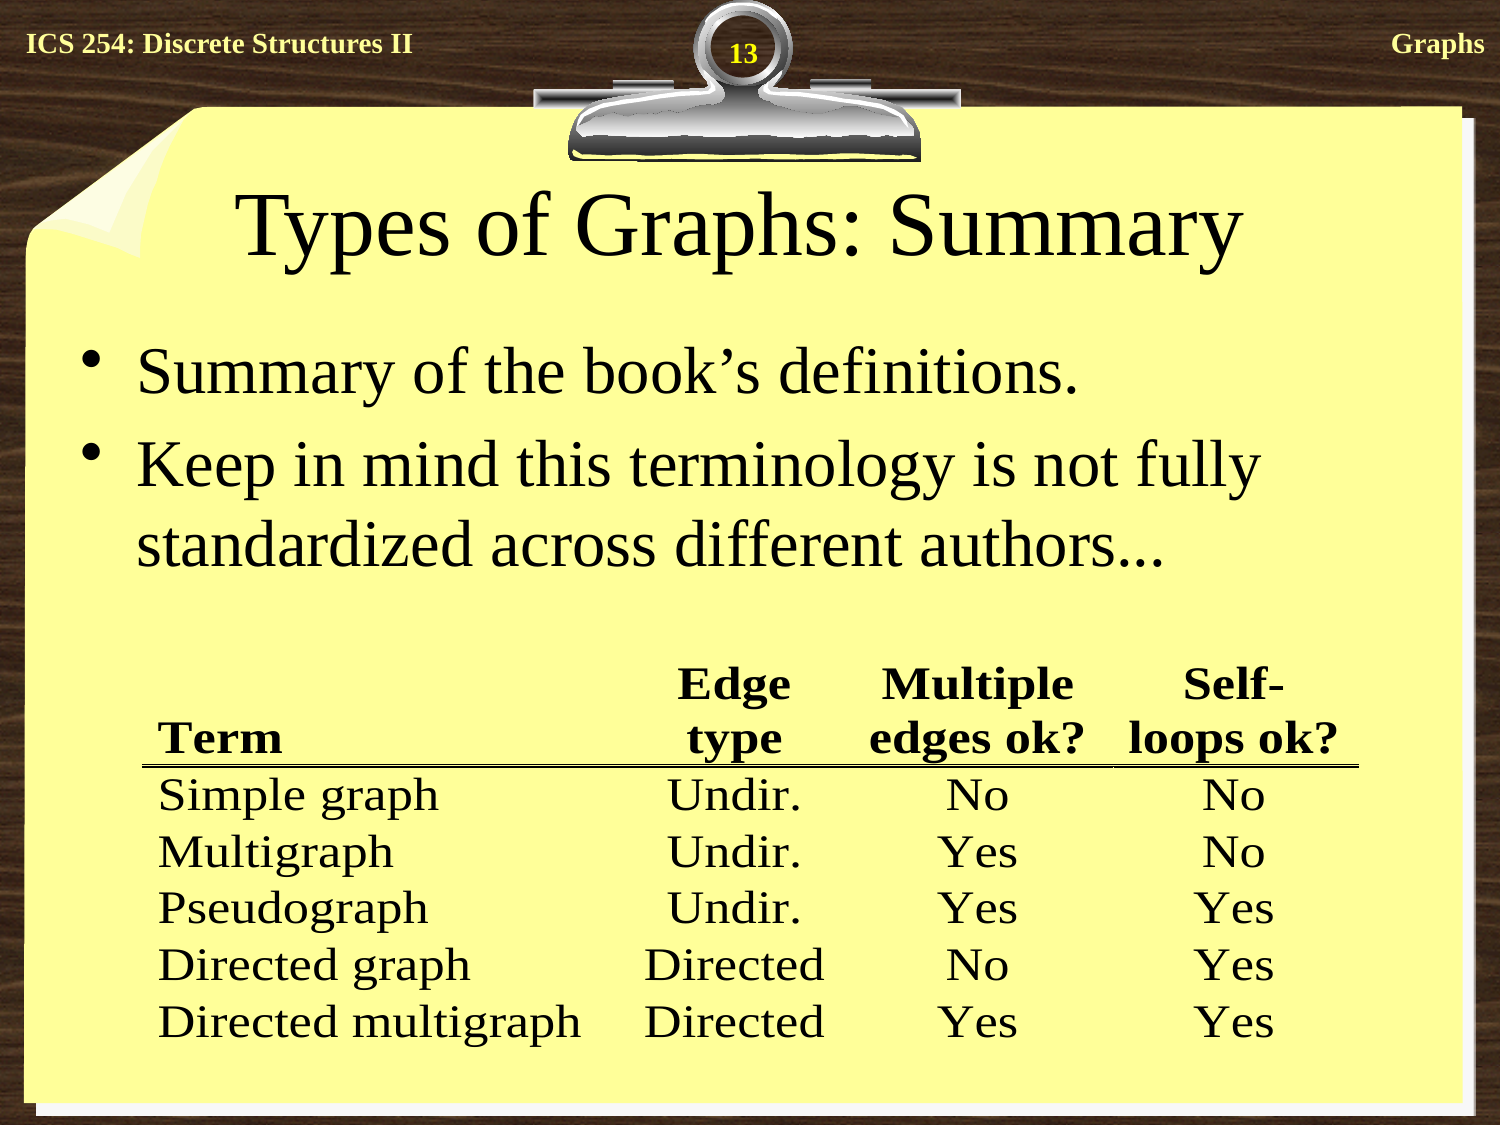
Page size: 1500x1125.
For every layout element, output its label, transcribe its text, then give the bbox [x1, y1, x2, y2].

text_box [118, 647, 1365, 1107]
title Types of Graphs: Summary [77, 125, 1403, 313]
list Summary of the book’s definitions. Keep in mind this terminology is not fully standardized across different authors... [64, 318, 1405, 975]
picture [673, 84, 708, 89]
slide_number 13 [394, 18, 774, 84]
picture [0, 0, 1500, 1125]
